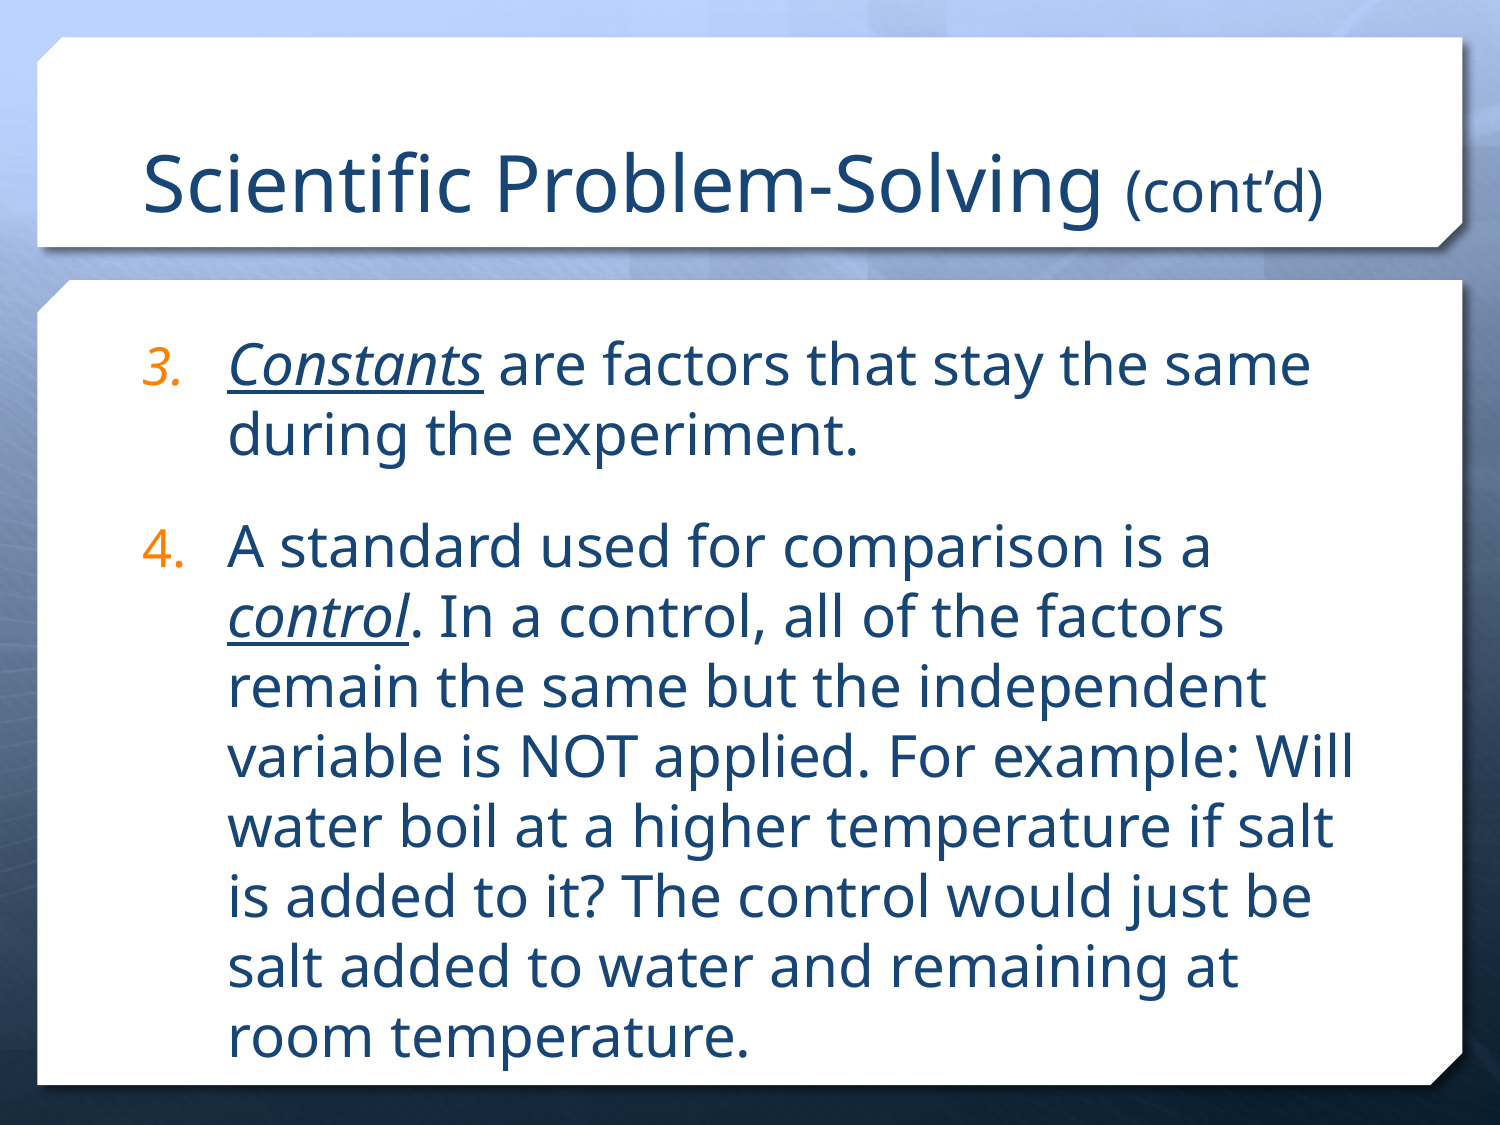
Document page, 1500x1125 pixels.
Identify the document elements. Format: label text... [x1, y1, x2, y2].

list Constants are factors that stay the same during the experiment. A standard used for comparison is a control. In a control, all of the factors remain the same but the independent variable is NOT applied. For example: Will water boil at a higher temperature if salt is added to it? The control would just be salt added to water and remaining at room temperature. [127, 319, 1372, 978]
title Scientific Problem-Solving (cont’d) [127, 48, 1372, 236]
